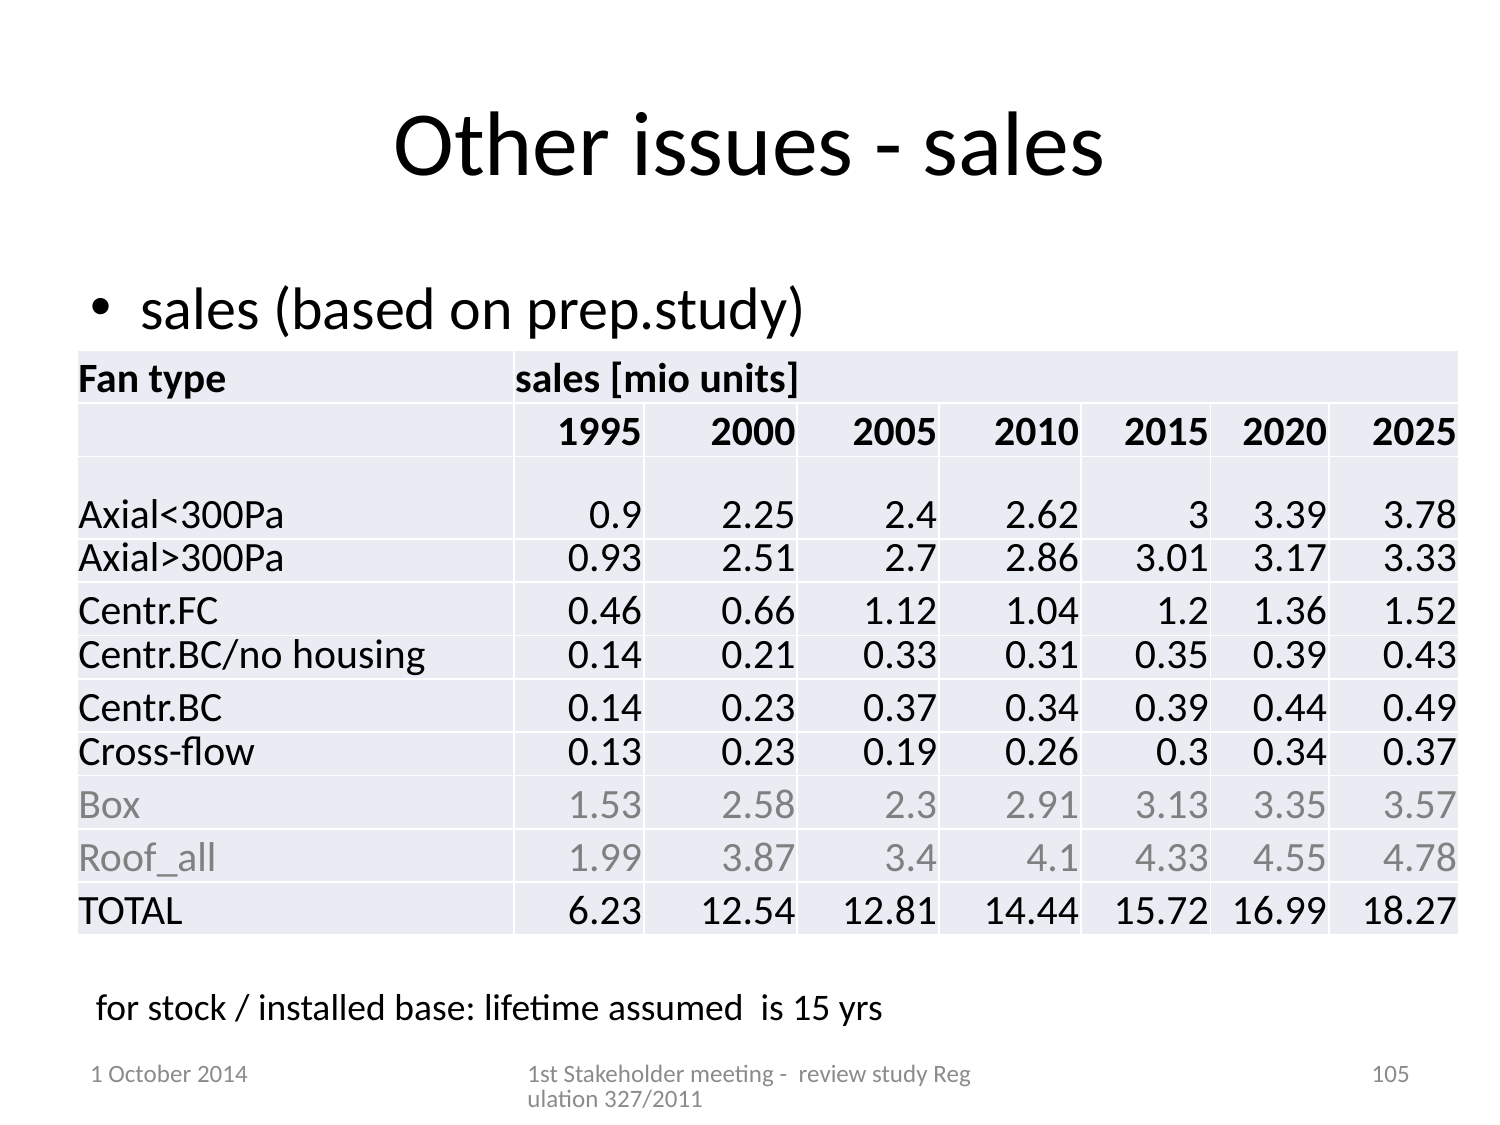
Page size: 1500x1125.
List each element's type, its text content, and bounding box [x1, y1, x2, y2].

table_cell 3.33 [1330, 540, 1458, 581]
text_box for stock / installed base: lifetime assumed is 15 yrs [81, 975, 900, 1036]
table_cell 0.31 [940, 636, 1080, 678]
table_cell 4.78 [1330, 830, 1458, 881]
table_cell 2.58 [645, 776, 796, 828]
table_cell 1.2 [1082, 583, 1210, 635]
table_cell 0.34 [940, 680, 1080, 731]
footer 1st Stakeholder meeting - review study Regulation 327/2011 [512, 1042, 988, 1103]
table_cell 12.81 [798, 883, 938, 934]
table_cell 12.54 [645, 883, 796, 934]
table_cell 0.23 [645, 733, 796, 775]
table_cell 3.4 [798, 830, 938, 881]
table_cell 1.04 [940, 583, 1080, 635]
table_cell 4.33 [1082, 830, 1210, 881]
table_cell 2015 [1082, 404, 1210, 456]
table_cell 15.72 [1082, 883, 1210, 934]
table_cell 0.9 [515, 457, 643, 538]
table_cell 1.99 [515, 830, 643, 881]
table_cell 3.17 [1211, 540, 1328, 581]
table_cell 0.26 [940, 733, 1080, 775]
table_cell 2.3 [798, 776, 938, 828]
table_cell 3.87 [645, 830, 796, 881]
table_cell 4.1 [940, 830, 1080, 881]
table_cell 3.35 [1211, 776, 1328, 828]
table_cell 0.35 [1082, 636, 1210, 678]
table_cell Axial>300Pa [78, 540, 513, 581]
table_cell Centr.BC/no housing [78, 636, 513, 678]
table_cell 6.23 [515, 883, 643, 934]
table_cell 0.66 [645, 583, 796, 635]
list sales (based on prep.study) [75, 262, 1425, 349]
table_cell 0.37 [1330, 733, 1458, 775]
table_cell 1.12 [798, 583, 938, 635]
table_cell Centr.FC [78, 583, 513, 635]
table_cell 3 [1082, 457, 1210, 538]
table_cell 16.99 [1211, 883, 1328, 934]
table_cell 2.62 [940, 457, 1080, 538]
table_cell 0.14 [515, 680, 643, 731]
table_cell 1.53 [515, 776, 643, 828]
table_cell 2005 [798, 404, 938, 456]
table_cell Roof_all [78, 830, 513, 881]
table_cell Cross-flow [78, 733, 513, 775]
table_header Fan type [78, 351, 513, 402]
table_cell 0.14 [515, 636, 643, 678]
table_cell 0.39 [1211, 636, 1328, 678]
table_cell 0.39 [1082, 680, 1210, 731]
table_cell 2.25 [645, 457, 796, 538]
table_cell 18.27 [1330, 883, 1458, 934]
table_cell 0.34 [1211, 733, 1328, 775]
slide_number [75, 1042, 425, 1103]
table_cell 1.36 [1211, 583, 1328, 635]
table_cell Centr.BC [78, 680, 513, 731]
table_cell 4.55 [1211, 830, 1328, 881]
table_cell 0.19 [798, 733, 938, 775]
table_cell TOTAL [78, 883, 513, 934]
table_cell 2020 [1211, 404, 1328, 456]
table_cell 0.13 [515, 733, 643, 775]
table_cell 2025 [1330, 404, 1458, 456]
table_cell 0.93 [515, 540, 643, 581]
table_cell 0.33 [798, 636, 938, 678]
table_cell 2000 [645, 404, 796, 456]
table_header sales [mio units] [515, 351, 1458, 402]
table_cell 3.78 [1330, 457, 1458, 538]
table_cell 3.13 [1082, 776, 1210, 828]
table_cell 2.51 [645, 540, 796, 581]
table_cell 2010 [940, 404, 1080, 456]
table_cell Axial<300Pa [78, 457, 513, 538]
table_cell 0.21 [645, 636, 796, 678]
table_cell [78, 404, 513, 456]
slide_number 105 [1074, 1042, 1425, 1103]
table_cell 2.4 [798, 457, 938, 538]
table_cell 0.23 [645, 680, 796, 731]
table_cell 3.01 [1082, 540, 1210, 581]
table_cell 14.44 [940, 883, 1080, 934]
table_cell 2.91 [940, 776, 1080, 828]
table_cell Box [78, 776, 513, 828]
table_cell 1995 [515, 404, 643, 456]
table_cell 1.52 [1330, 583, 1458, 635]
table_cell 0.46 [515, 583, 643, 635]
table_cell 0.49 [1330, 680, 1458, 731]
title Other issues - sales [75, 45, 1425, 233]
table_cell 0.43 [1330, 636, 1458, 678]
table_cell 3.39 [1211, 457, 1328, 538]
table_cell 0.44 [1211, 680, 1328, 731]
table_cell 3.57 [1330, 776, 1458, 828]
table_cell 0.3 [1082, 733, 1210, 775]
table_cell 2.7 [798, 540, 938, 581]
table_cell 2.86 [940, 540, 1080, 581]
table_cell 0.37 [798, 680, 938, 731]
